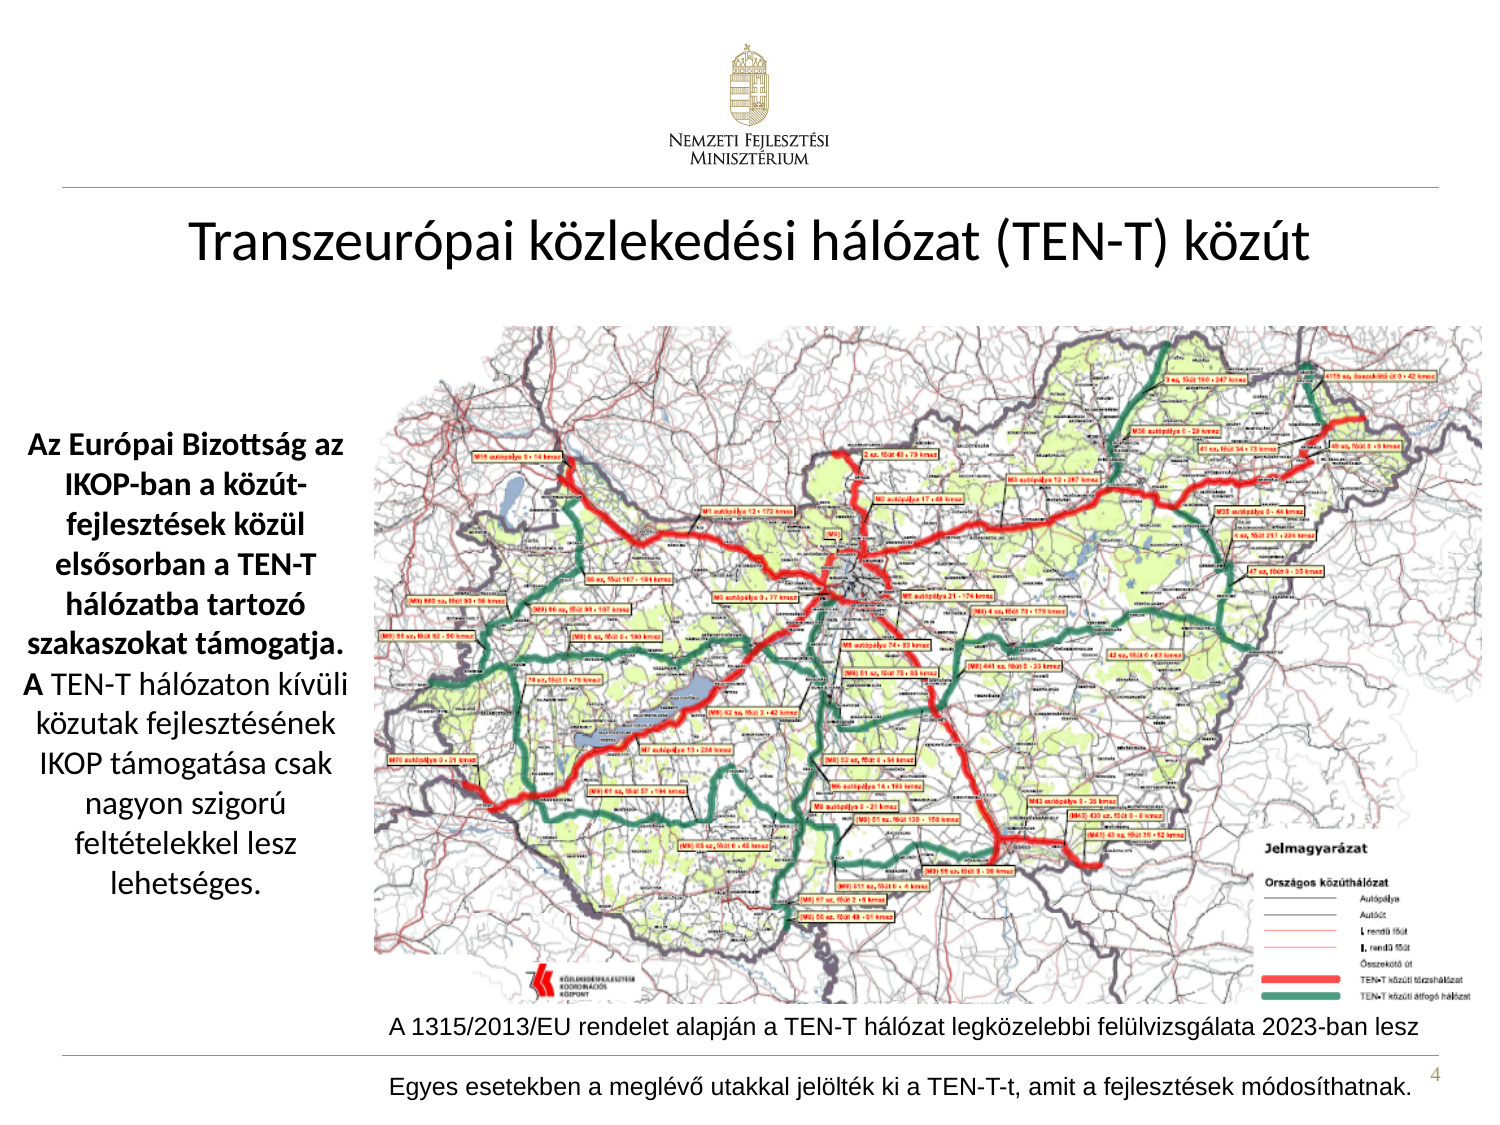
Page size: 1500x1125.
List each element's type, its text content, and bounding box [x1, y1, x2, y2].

list Transzeurópai közlekedési hálózat (TEN-T) közút [0, 184, 1500, 280]
text_box Az Európai Bizottság az IKOP-ban a közút-fejlesztések közül elsősorban a TEN-T hálózatba tartozó szakaszokat támogatja. A TEN-T hálózaton kívüli közutak fejlesztésének IKOP támogatása csak nagyon szigorú feltételekkel lesz lehetséges. [0, 414, 368, 909]
text_box A 1315/2013/EU rendelet alapján a TEN-T hálózat legközelebbi felülvizsgálata 2023-ban lesz Egyes esetekben a meglévő utakkal jelölték ki a TEN-T-t, amit a fejlesztések módosíthatnak. [374, 1012, 1482, 1108]
picture [0, 280, 1500, 1123]
picture [0, 2, 1500, 184]
